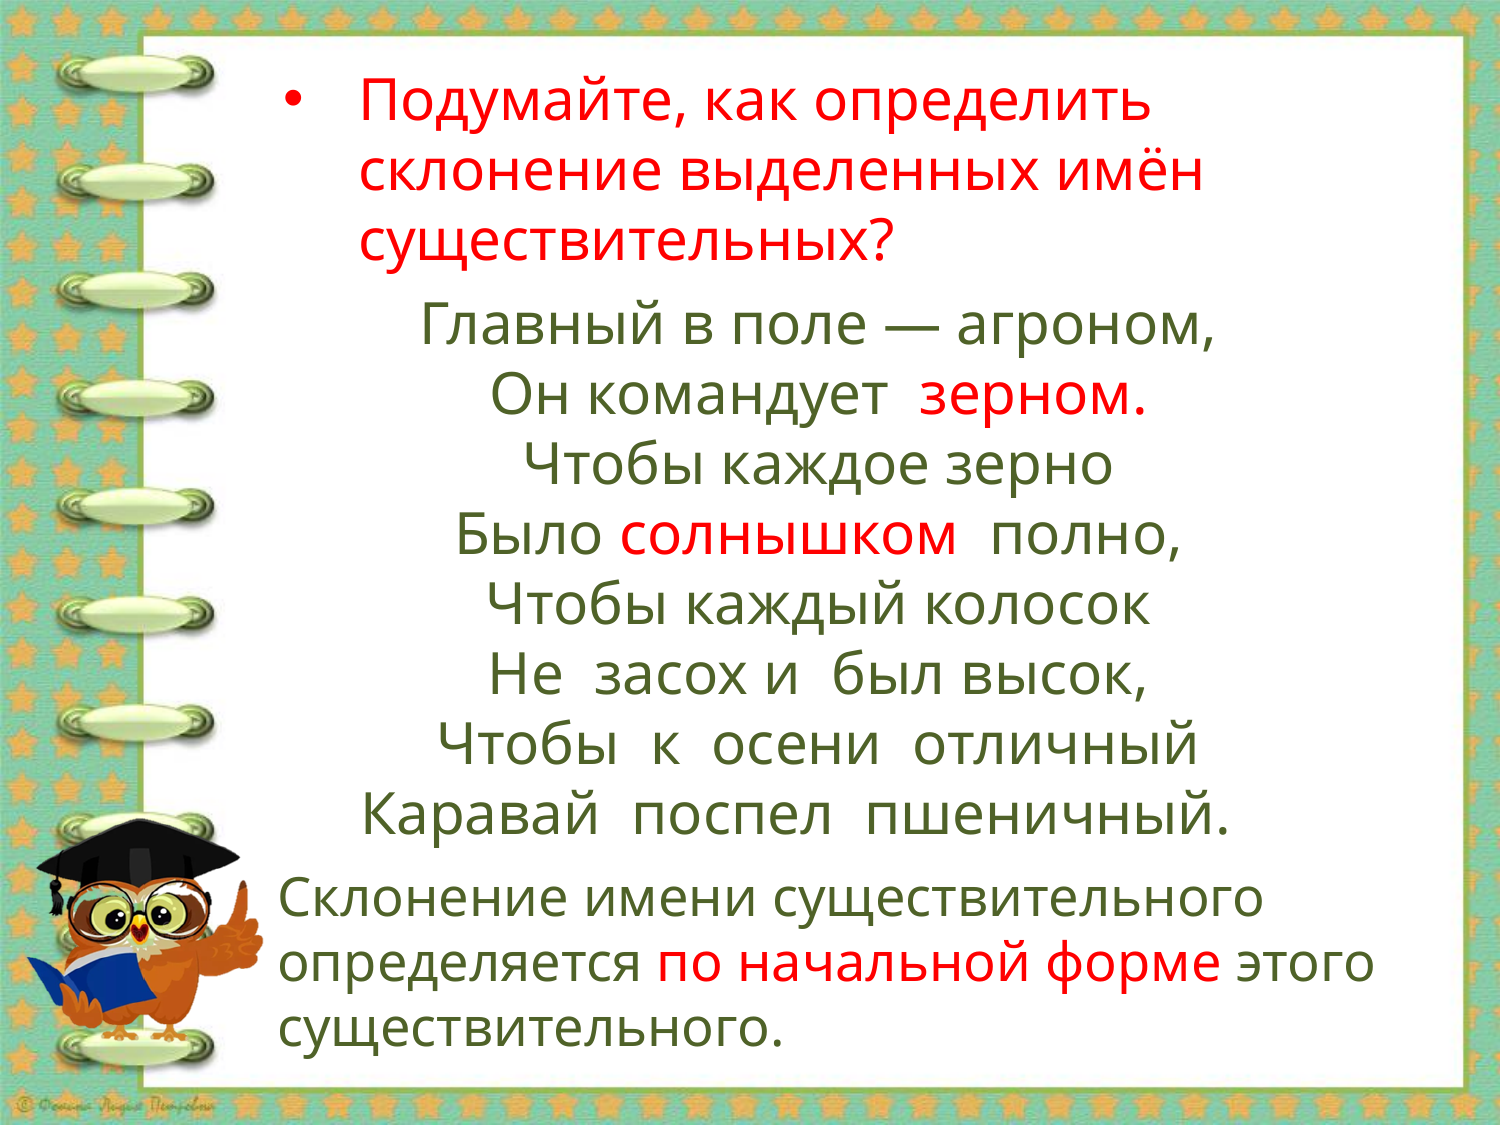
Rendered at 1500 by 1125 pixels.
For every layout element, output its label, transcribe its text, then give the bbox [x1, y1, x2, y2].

picture [0, 0, 1500, 1125]
text_box Главный в поле — агроном, Он командует зерном. Чтобы каждое зерно Было солнышком полно, Чтобы каждый колосок Не засох и был высок, Чтобы к осени отличный Каравай поспел пшеничный. [209, 278, 1428, 801]
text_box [4, 802, 1434, 1125]
title Подумайте, как определить склонение выделенных имён существительных? [268, 54, 1428, 278]
